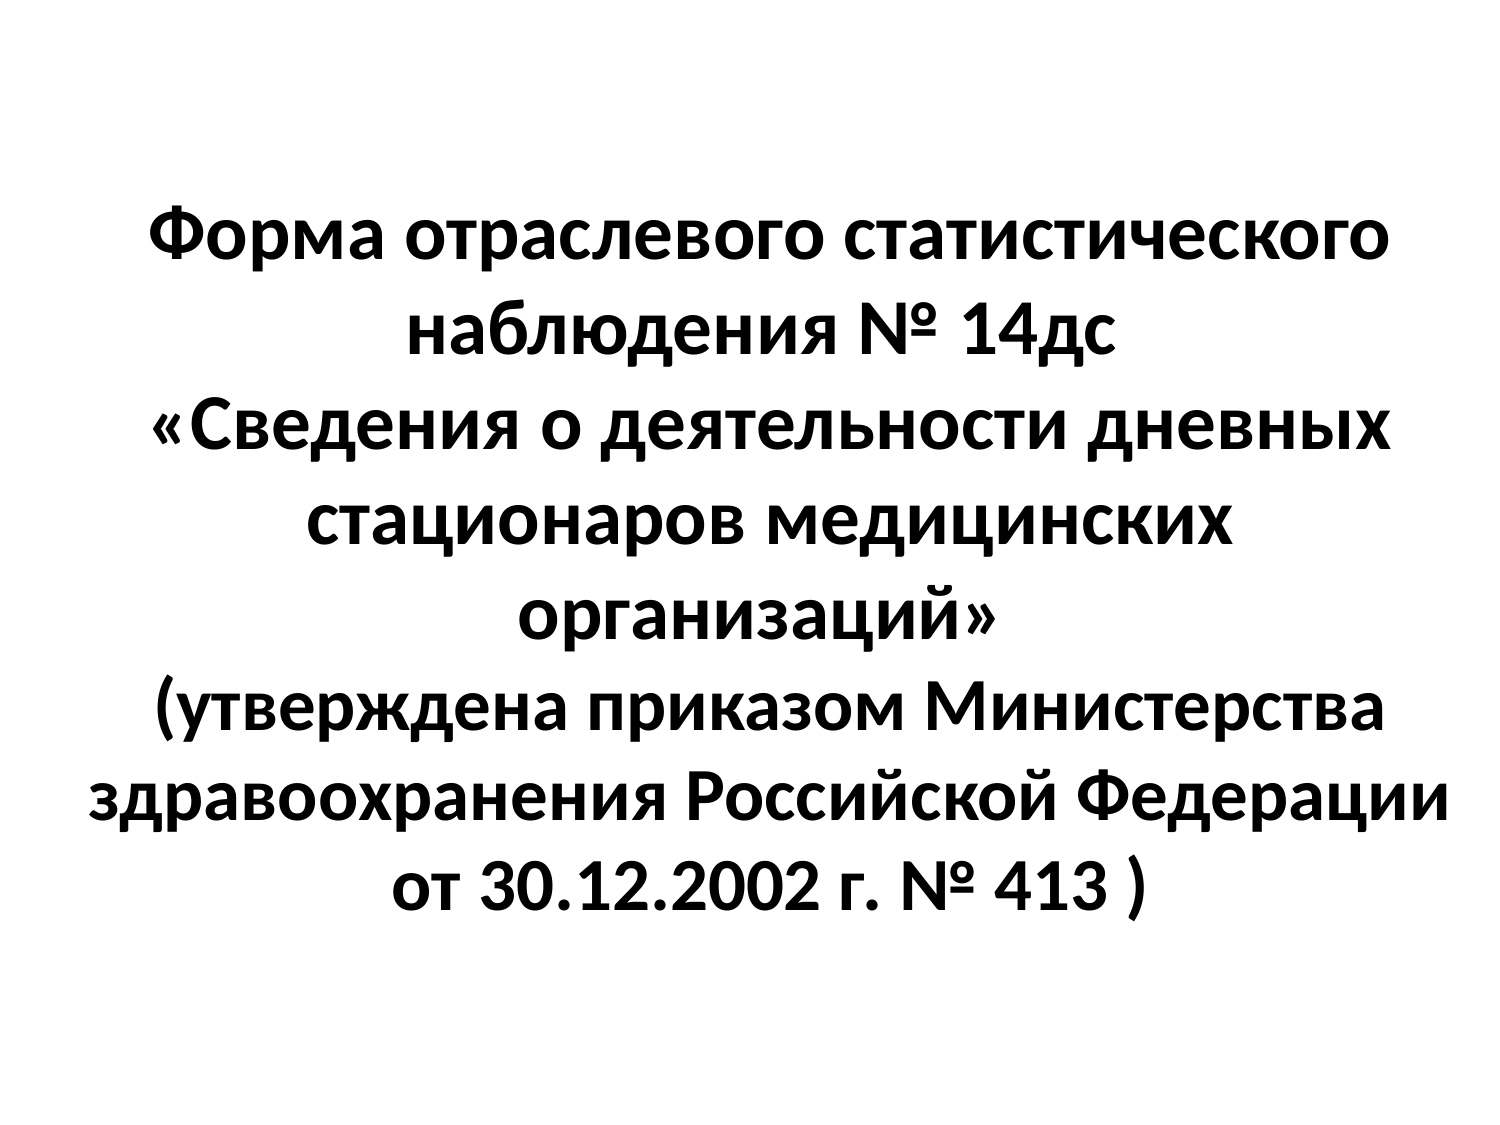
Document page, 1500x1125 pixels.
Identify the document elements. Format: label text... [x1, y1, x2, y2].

title Форма отраслевого статистического наблюдения № 14дс «Сведения о деятельности дневных стационаров медицинских организаций» (утверждена приказом Министерства здравоохранения Российской Федерации от 30.12.2002 г. № 413 ) [70, 93, 1471, 1012]
